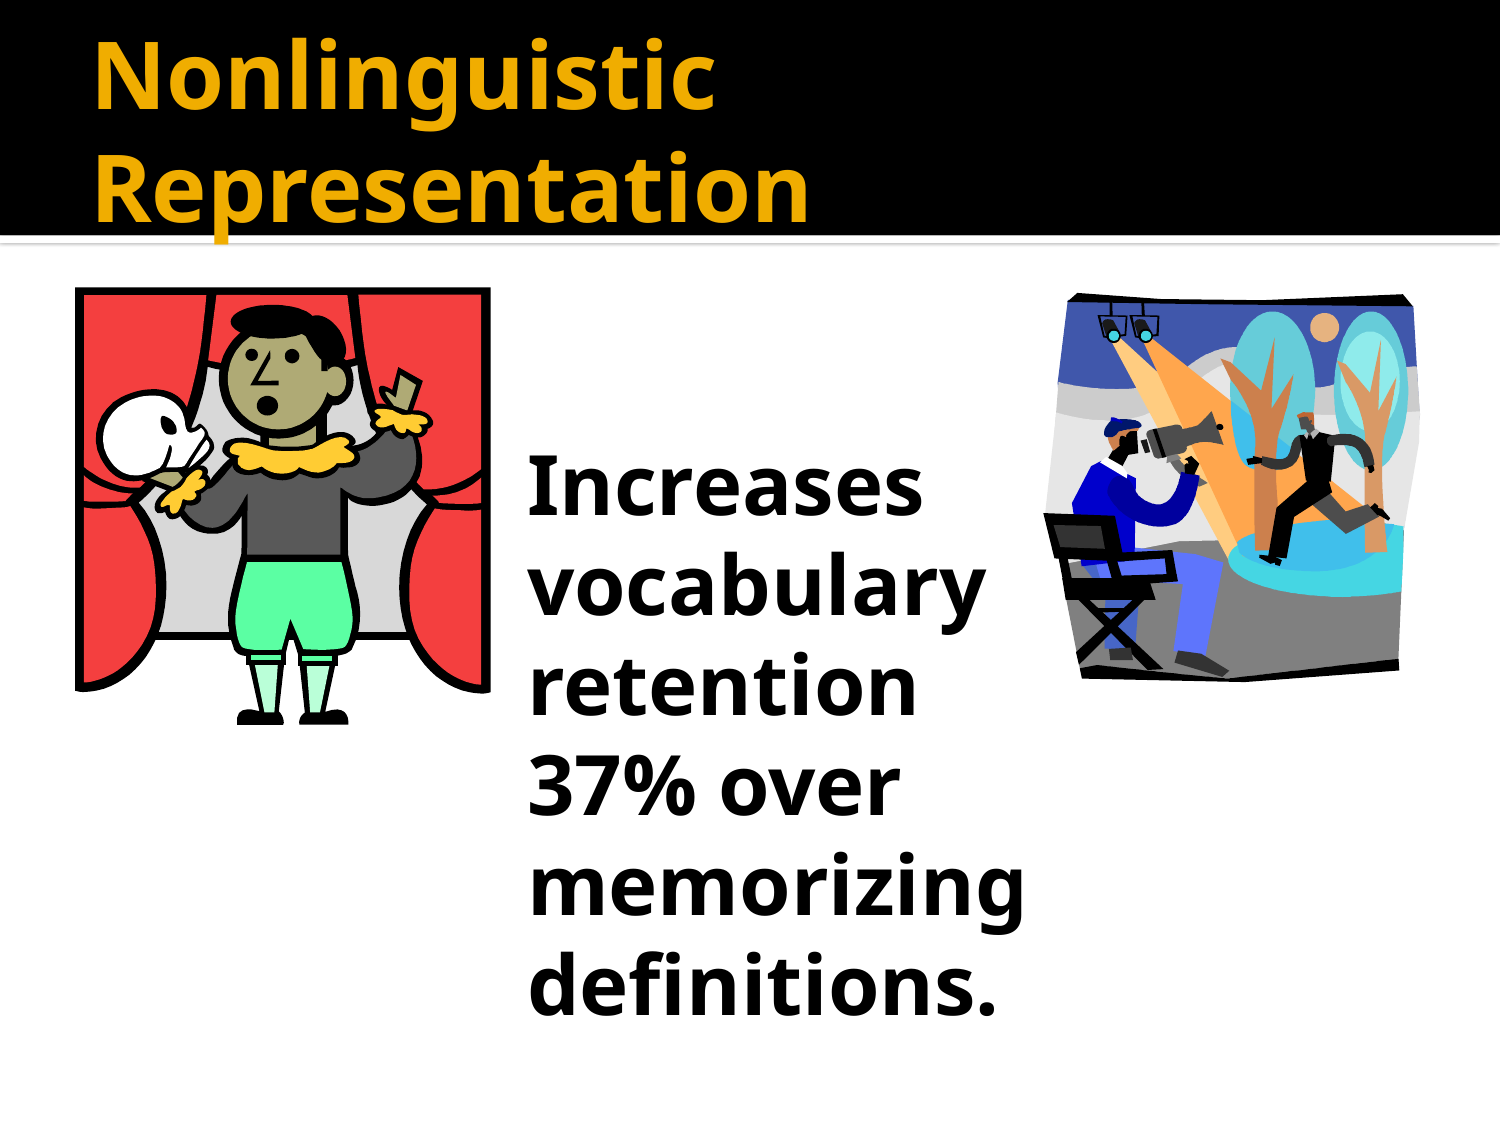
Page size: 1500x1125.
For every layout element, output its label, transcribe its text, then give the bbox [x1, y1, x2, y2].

title Nonlinguistic Representation [75, 25, 1425, 231]
picture [74, 287, 491, 725]
picture [1043, 287, 1426, 688]
text_box Increases vocabulary retention 37% over memorizing definitions. [512, 424, 1100, 1040]
